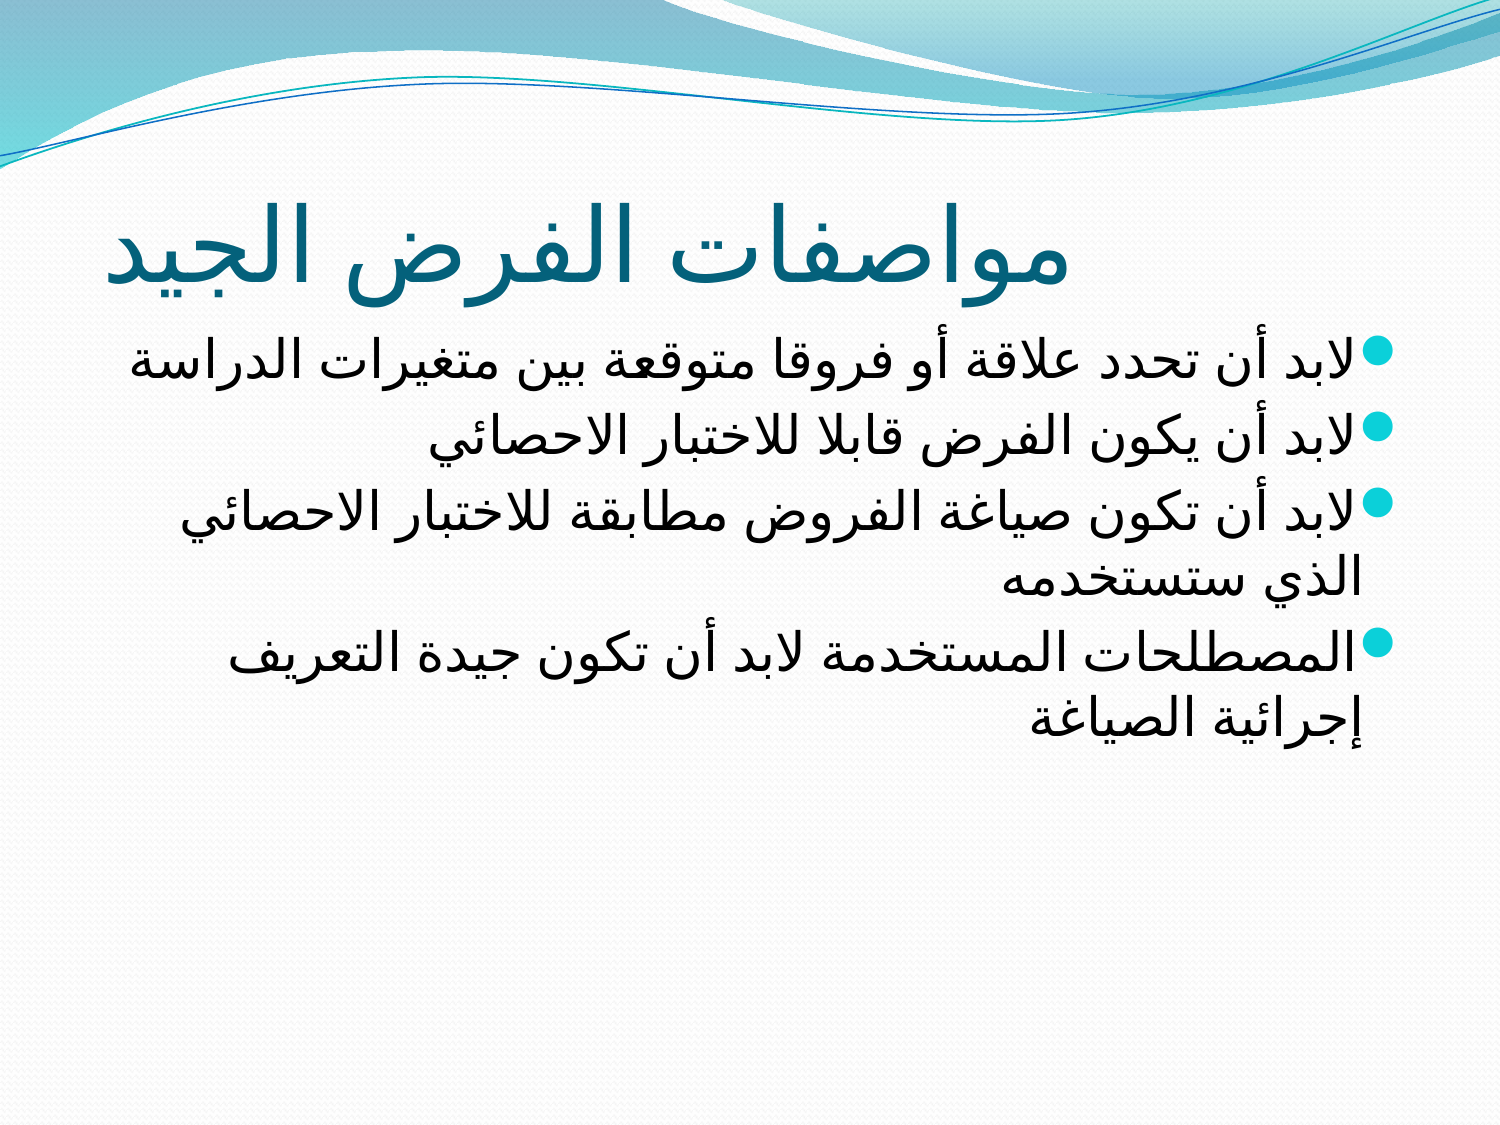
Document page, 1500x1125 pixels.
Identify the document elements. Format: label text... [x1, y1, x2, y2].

title مواصفات الفرض الجيد [75, 115, 1425, 303]
list لابد أن تحدد علاقة أو فروقا متوقعة بين متغيرات الدراسة لابد أن يكون الفرض قابلا للاختبار الاحصائي لابد أن تكون صياغة الفروض مطابقة للاختبار الاحصائي الذي ستستخدمه المصطلحات المستخدمة لابد أن تكون جيدة التعريف إجرائية الصياغة [75, 317, 1425, 1038]
